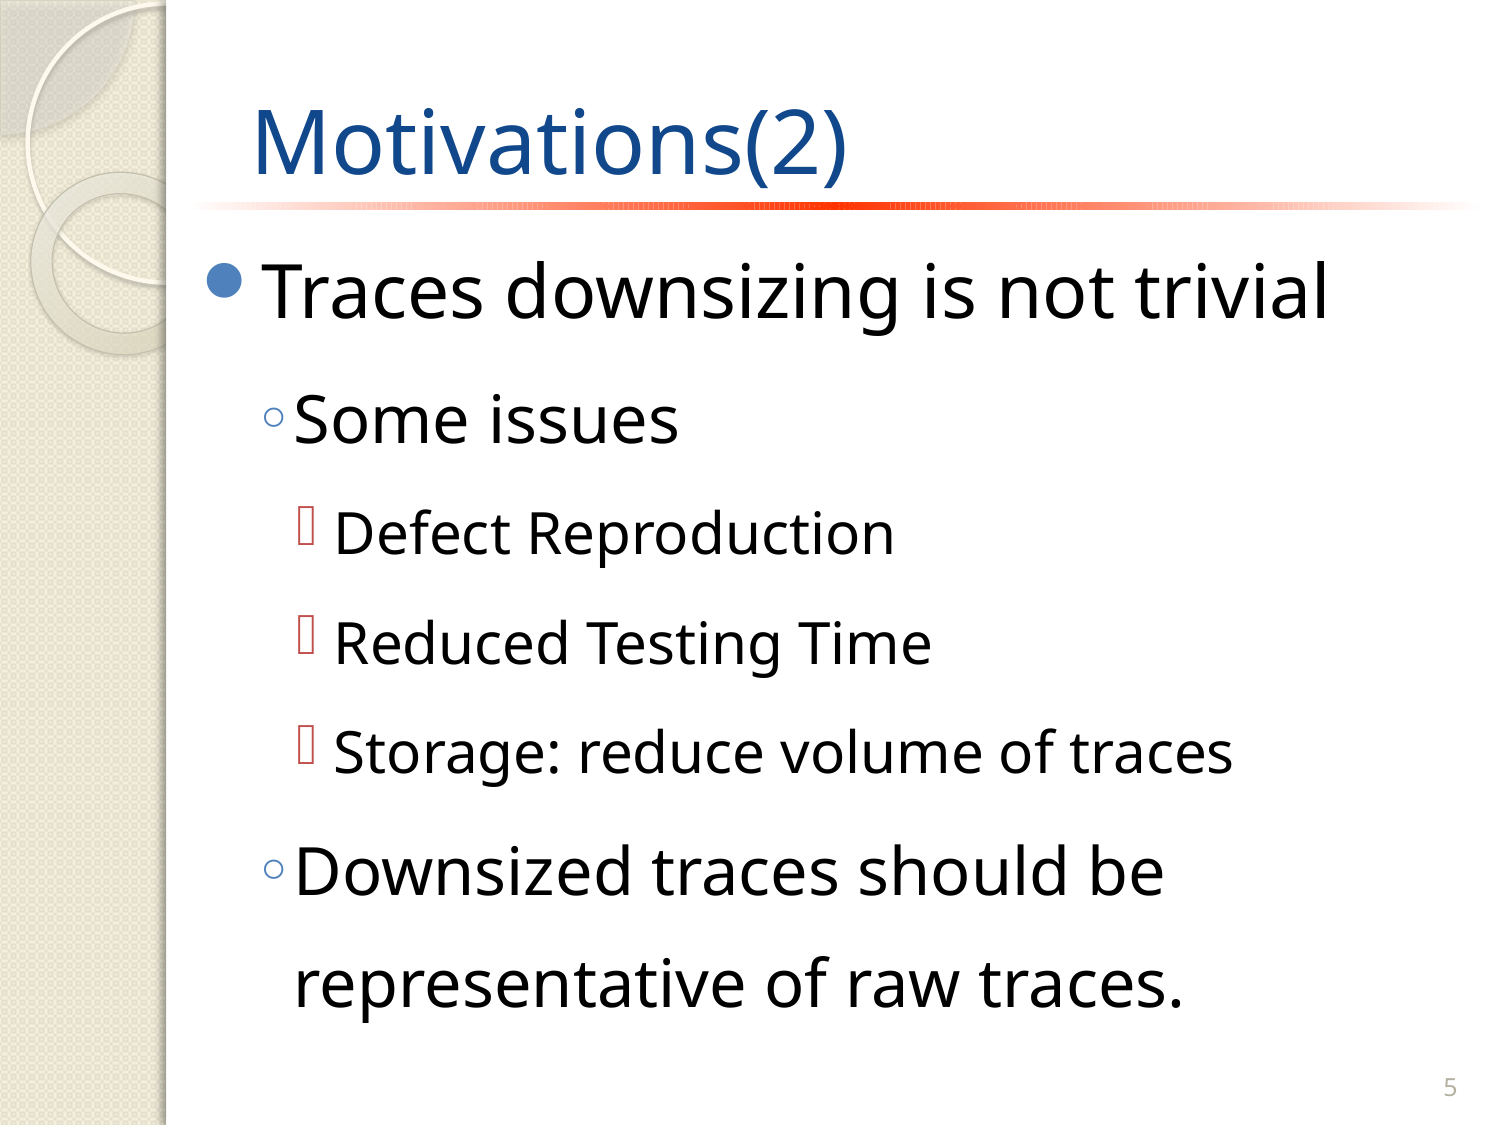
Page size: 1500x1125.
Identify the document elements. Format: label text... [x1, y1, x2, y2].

slide_number 5 [1413, 1034, 1488, 1113]
list Traces downsizing is not trivial Some issues Defect Reproduction Reduced Testing Time Storage: reduce volume of traces Downsized traces should be representative of raw traces. [173, 199, 1488, 1075]
title Motivations(2) [235, 45, 1466, 199]
